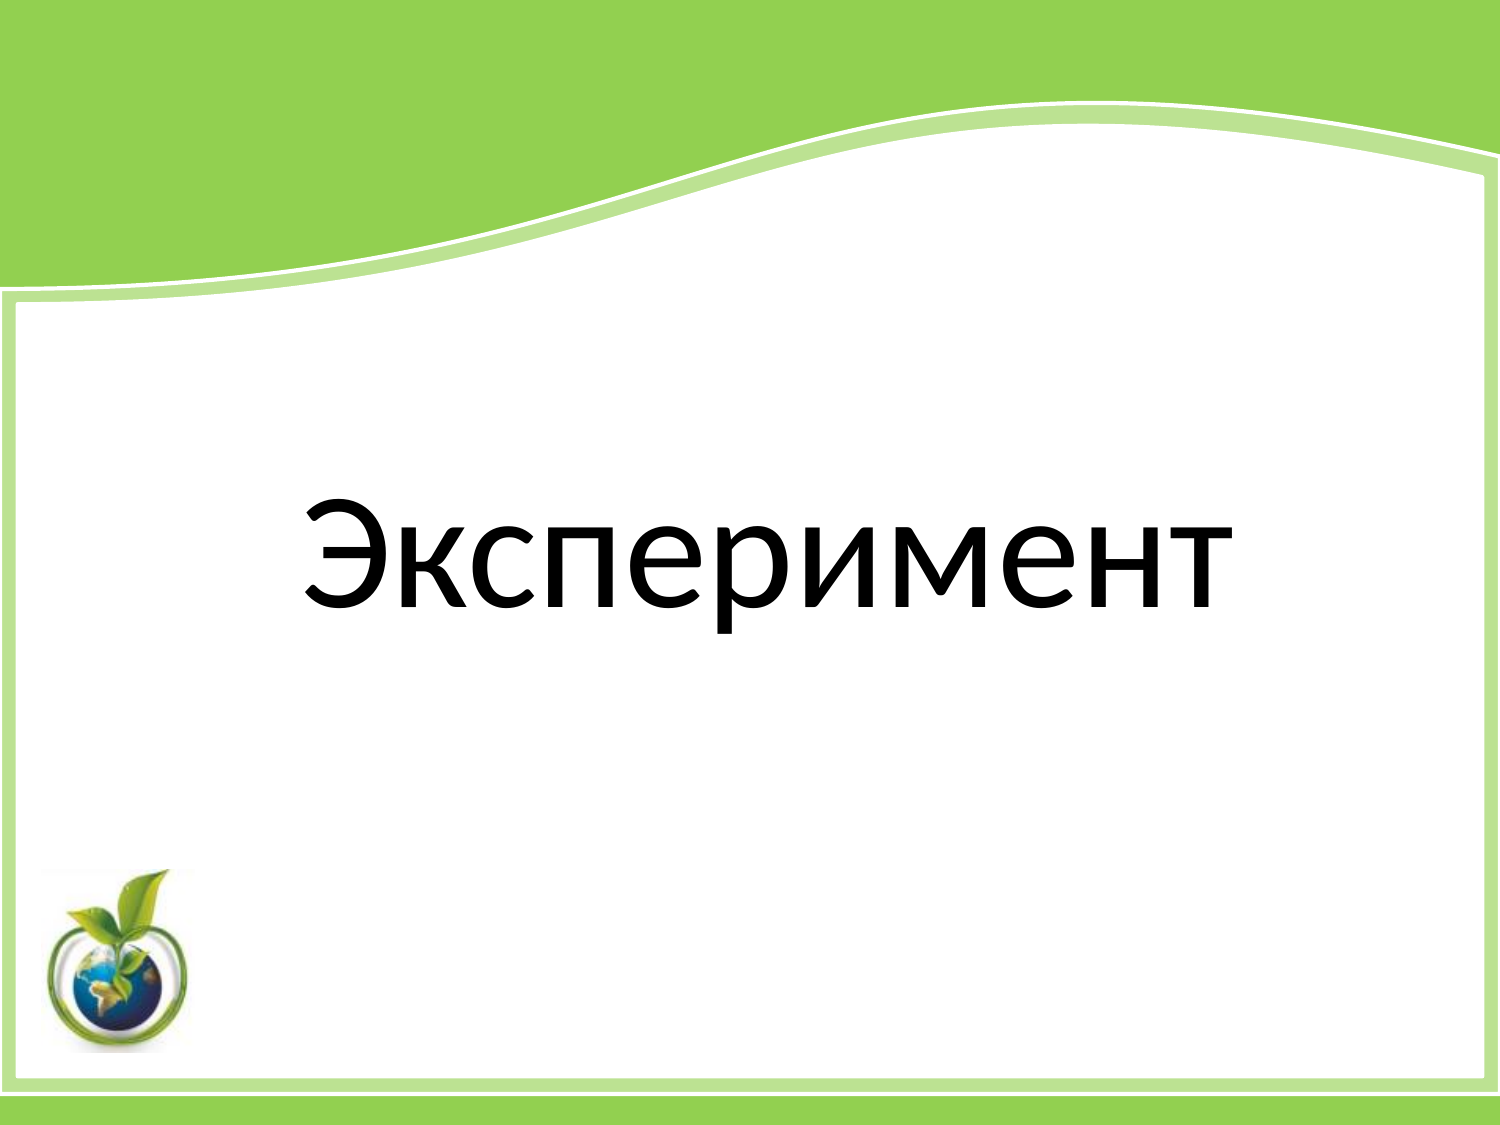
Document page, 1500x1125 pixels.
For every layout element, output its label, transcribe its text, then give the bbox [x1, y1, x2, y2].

text_box Эксперимент [269, 433, 1266, 649]
picture [41, 869, 195, 1053]
